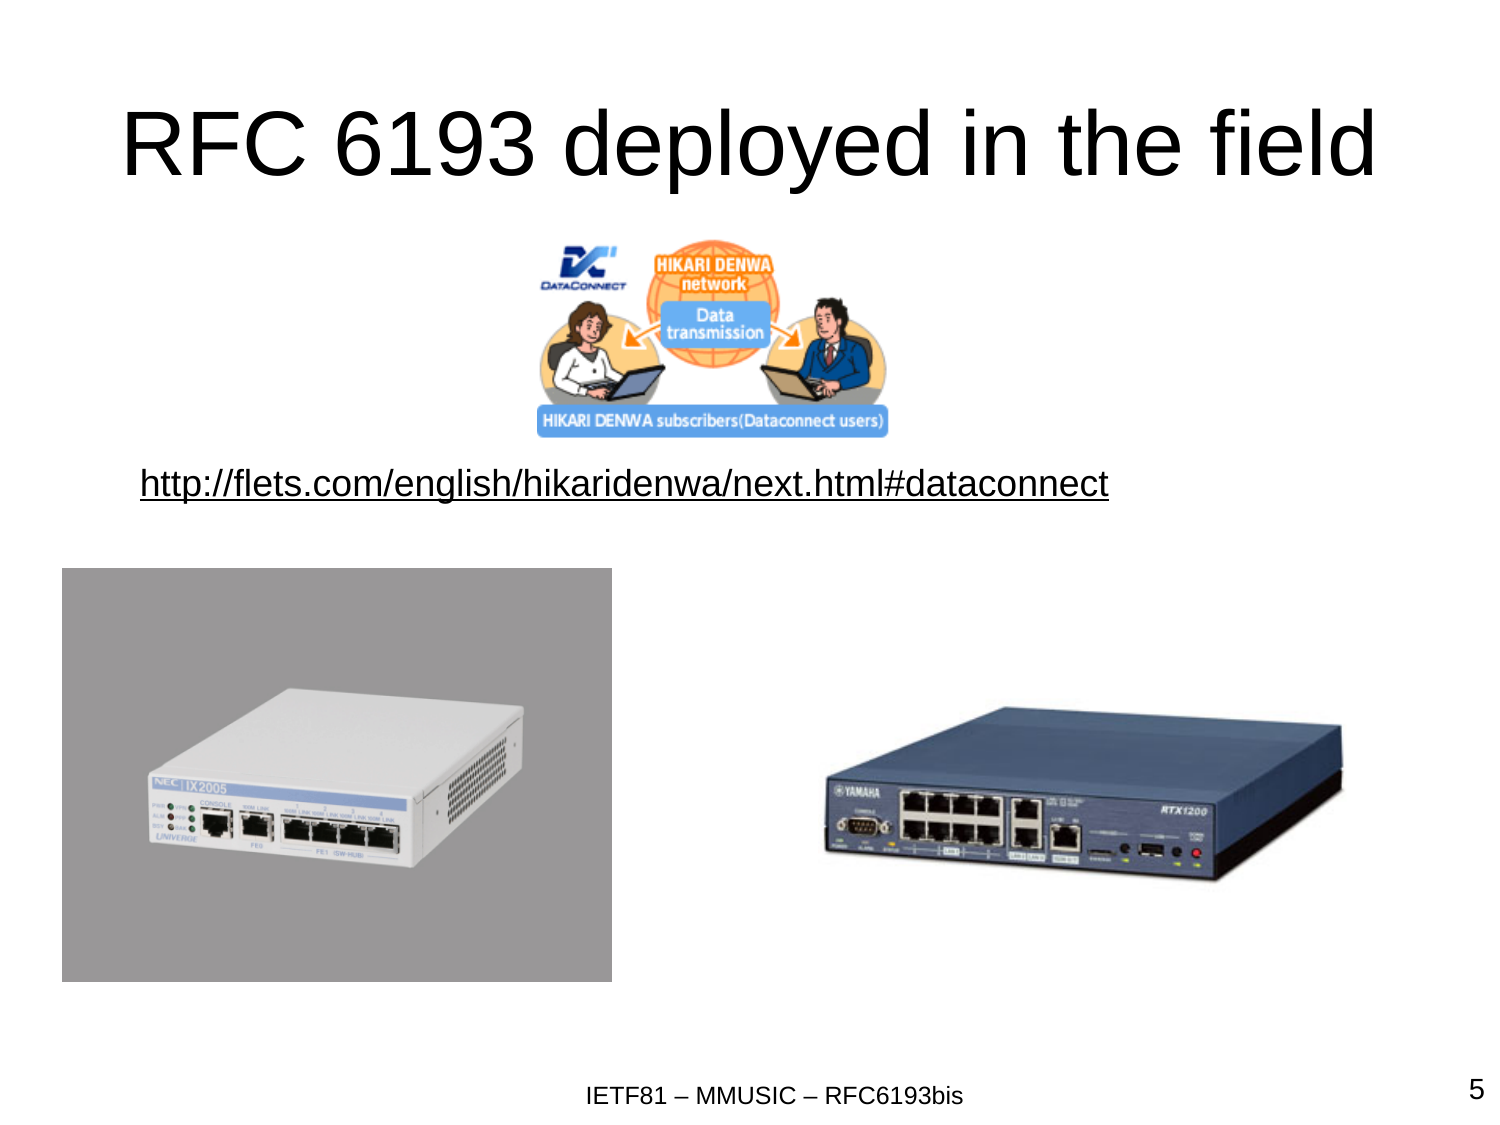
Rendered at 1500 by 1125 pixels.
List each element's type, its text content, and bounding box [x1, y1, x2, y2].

text_box http://flets.com/english/hikaridenwa/next.html#dataconnect [125, 451, 1200, 512]
picture [62, 568, 612, 982]
slide_number 5 [1149, 1062, 1500, 1125]
picture [818, 530, 1351, 1063]
picture [537, 237, 890, 441]
title RFC 6193 deployed in the field [74, 44, 1426, 233]
footer IETF81 – MMUSIC – RFC6193bis [512, 1071, 1038, 1125]
